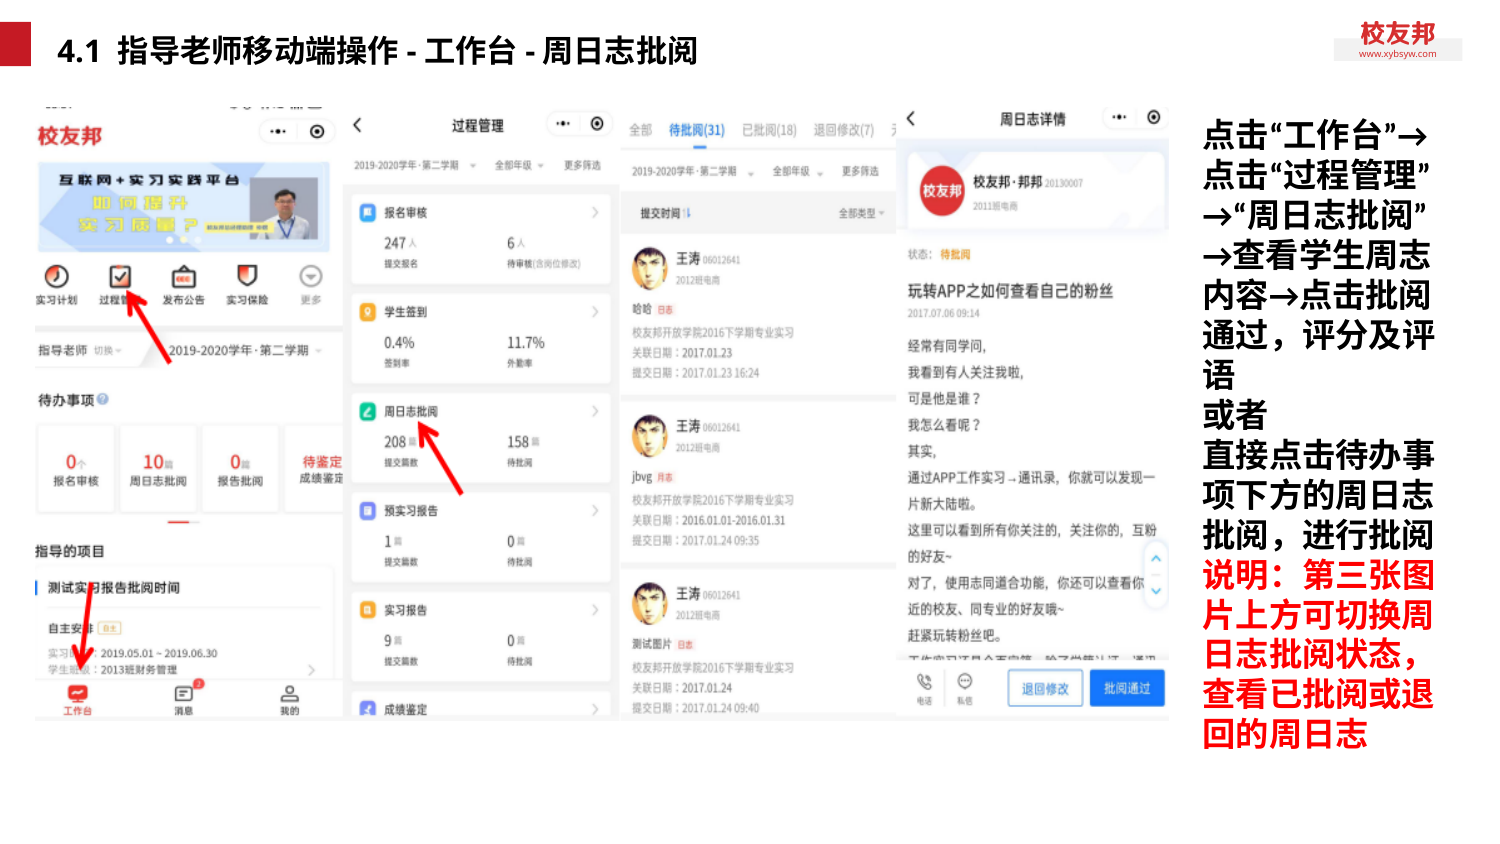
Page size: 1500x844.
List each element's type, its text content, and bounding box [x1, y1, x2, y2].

picture [35, 107, 1169, 721]
picture [1361, 21, 1435, 45]
title 4.1 指导老师移动端操作-工作台-周日志批阅 [42, 11, 939, 77]
text_box 点击“工作台”→点击“过程管理”→“周日志批阅”→查看学生周志内容→点击批阅通过，评分及评语 或者 直接点击待办事项下方的周日志批阅，进行批阅 说明：第三张图片上方可切换周日志批阅状态，查看已批阅或退回的周日志 [1187, 107, 1470, 761]
